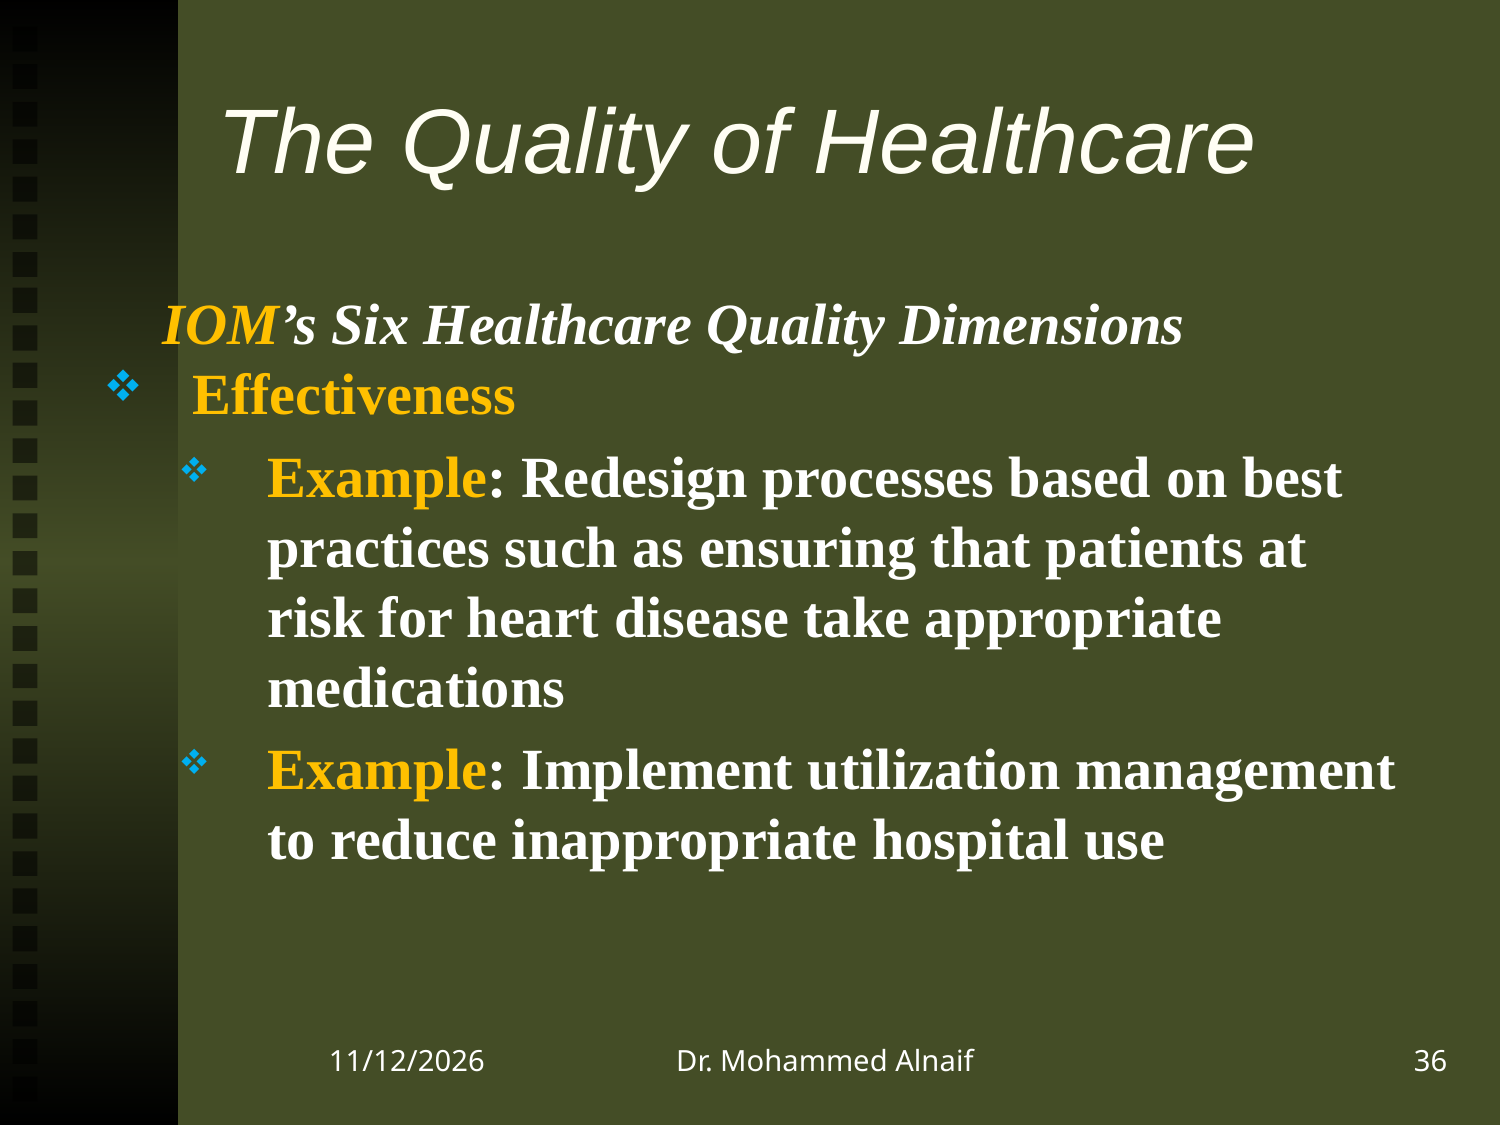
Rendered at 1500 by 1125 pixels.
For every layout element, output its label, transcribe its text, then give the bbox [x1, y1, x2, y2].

subtitle IOM’s Six Healthcare Quality Dimensions Effectiveness Example: Redesign processes based on best practices such as ensuring that patients at risk for heart disease take appropriate medications Example: Implement utilization management to reduce inappropriate hospital use [88, 278, 1424, 977]
slide_number 36 [1149, 1024, 1463, 1101]
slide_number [187, 1024, 501, 1101]
title The Quality of Healthcare [100, 42, 1376, 231]
footer Dr. Mohammed Alnaif [587, 1024, 1063, 1101]
